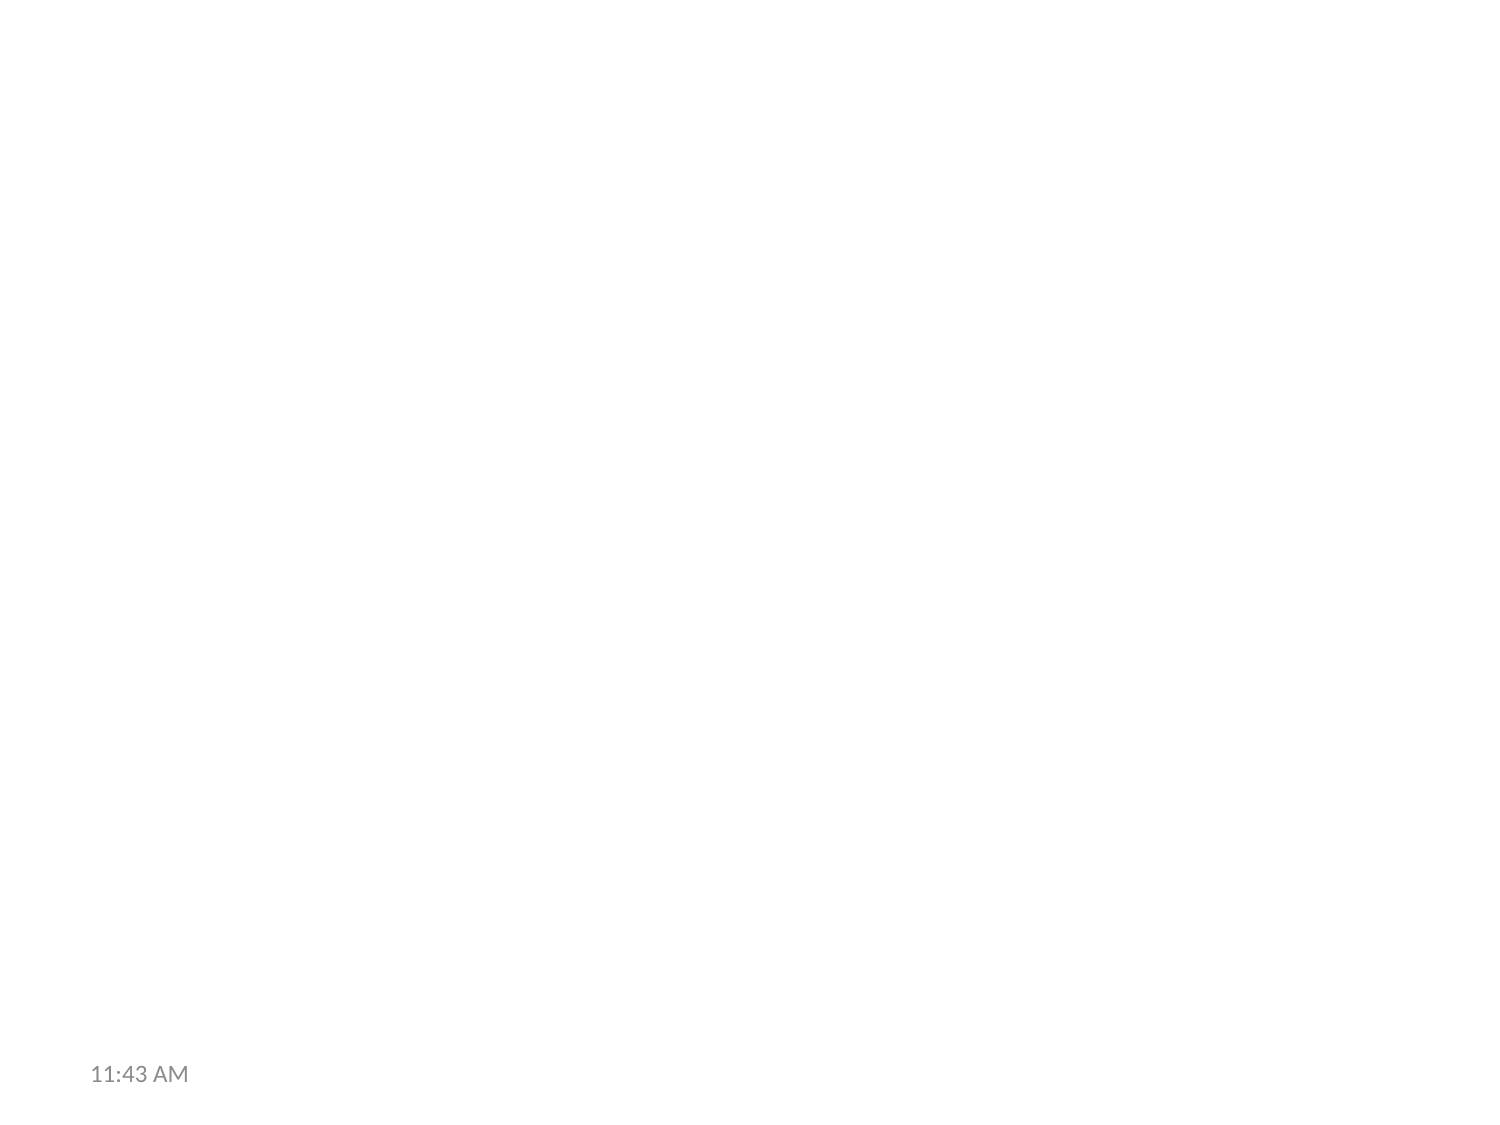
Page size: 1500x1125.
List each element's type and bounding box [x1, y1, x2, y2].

slide_number [75, 1042, 425, 1103]
